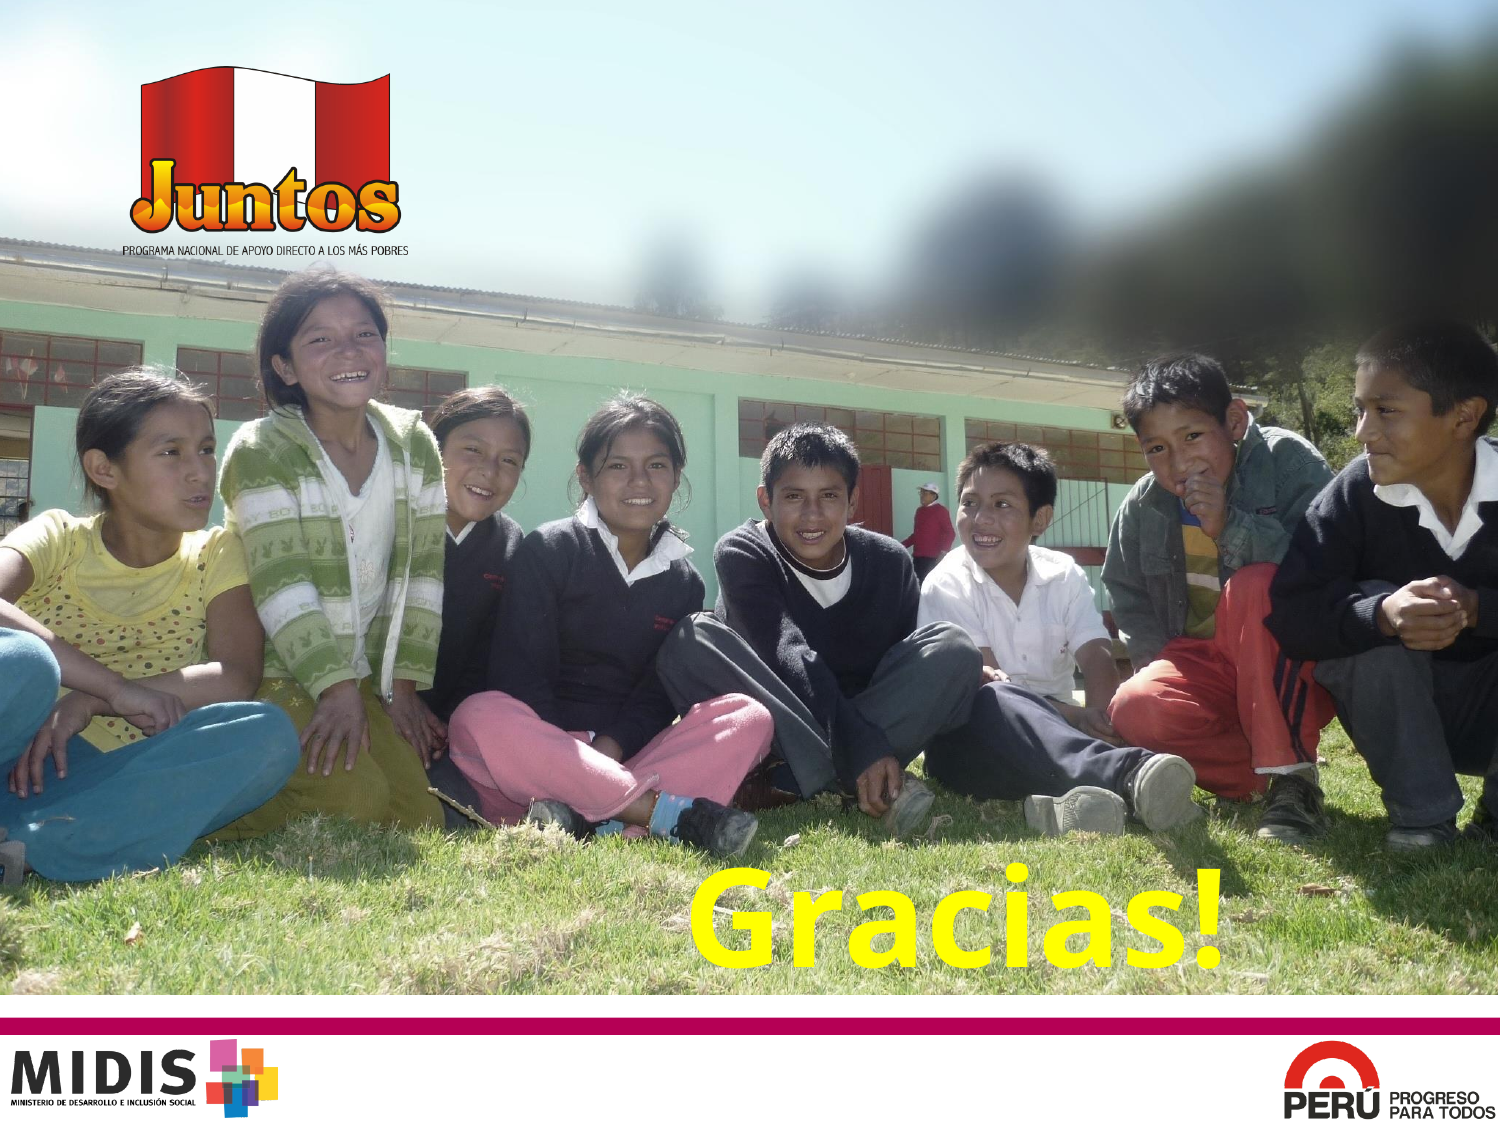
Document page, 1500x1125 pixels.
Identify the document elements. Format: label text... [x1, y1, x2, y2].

picture [0, 0, 1498, 995]
title Gracias! [572, 822, 1341, 1024]
picture [10, 1039, 278, 1118]
picture [1261, 1017, 1500, 1125]
